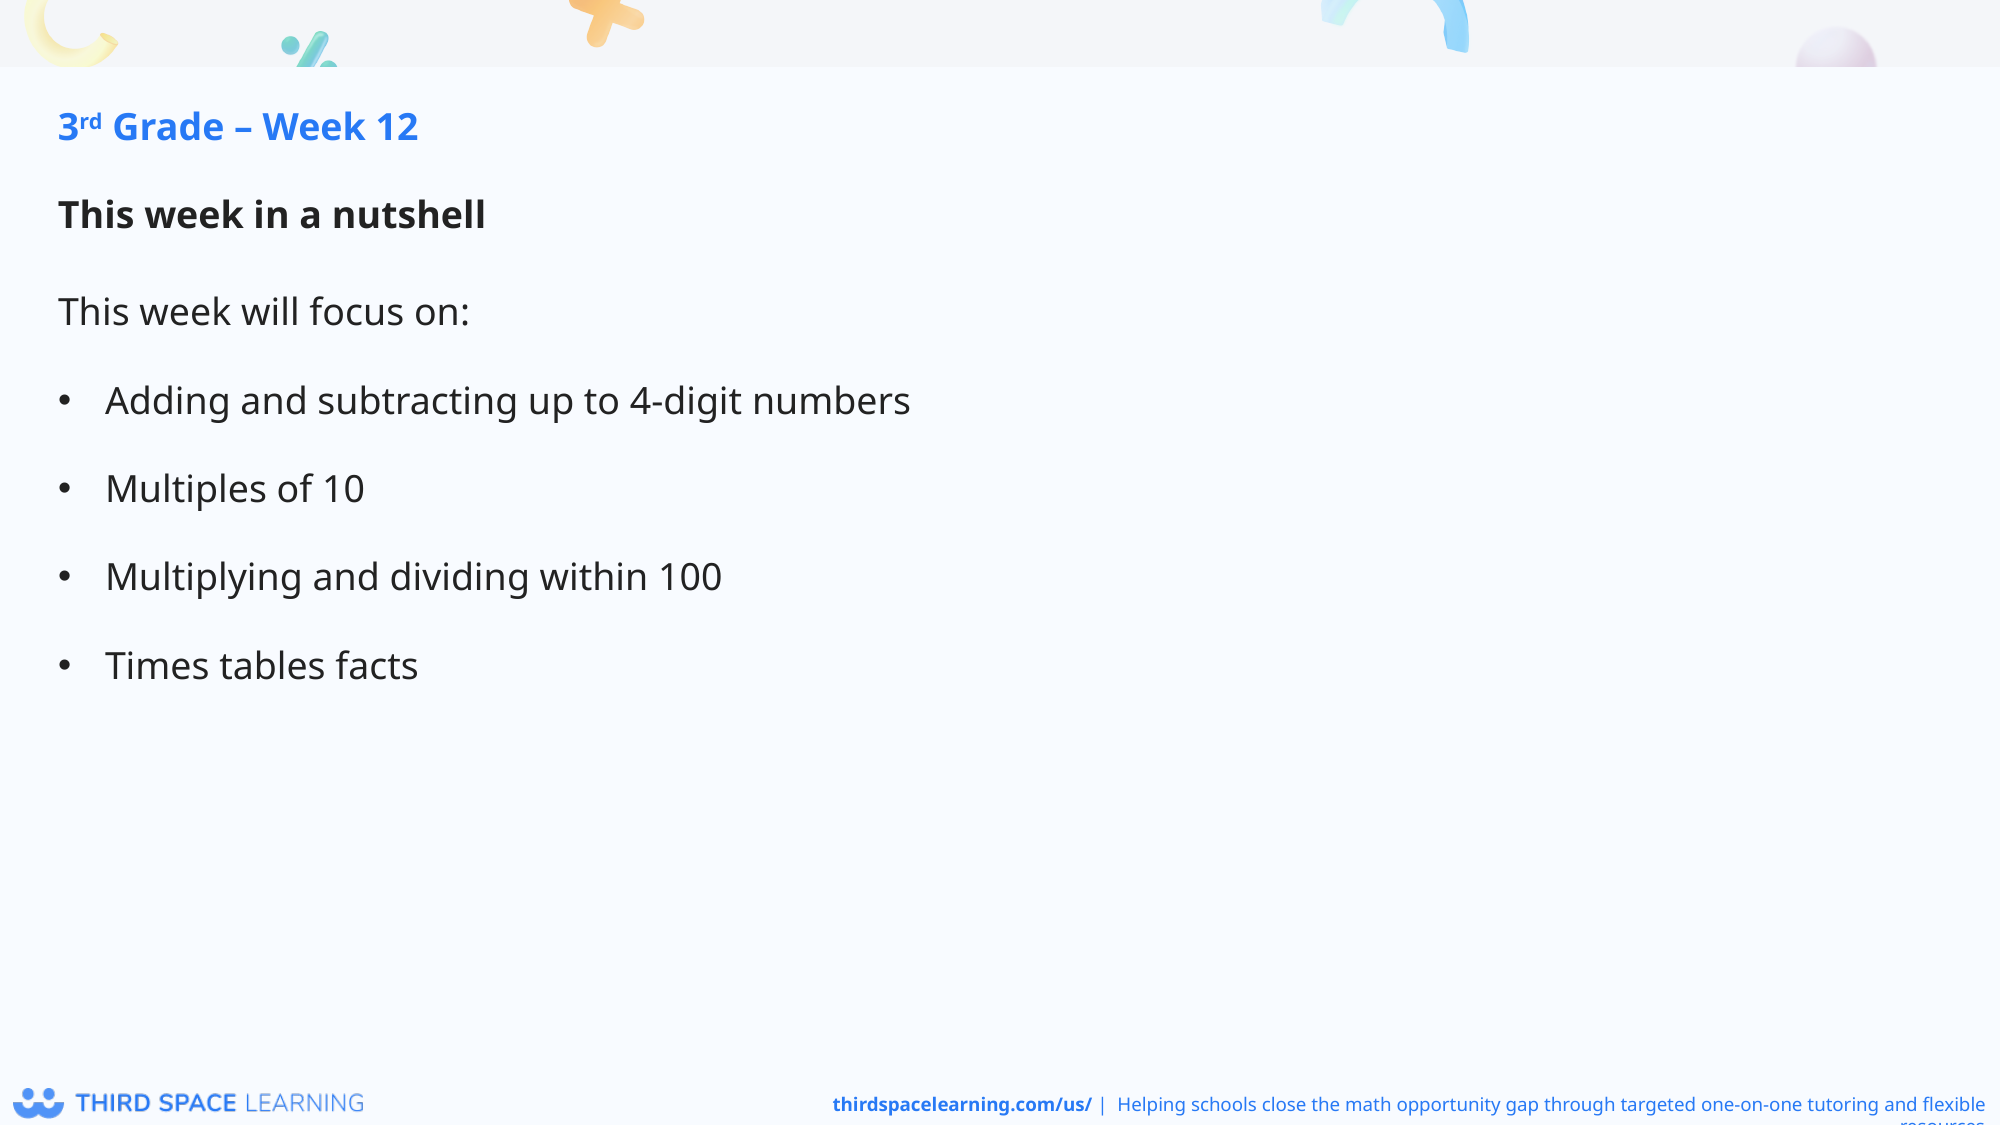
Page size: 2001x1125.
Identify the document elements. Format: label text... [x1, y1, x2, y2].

picture [13, 1088, 365, 1119]
text_box 3rd Grade – Week 12 This week in a nutshell [43, 73, 1969, 259]
picture [0, 0, 2000, 67]
list This week will focus on: Adding and subtracting up to 4-digit numbers Multiples of 10 Multiplying and dividing within 100 Times tables facts [43, 259, 1969, 1074]
